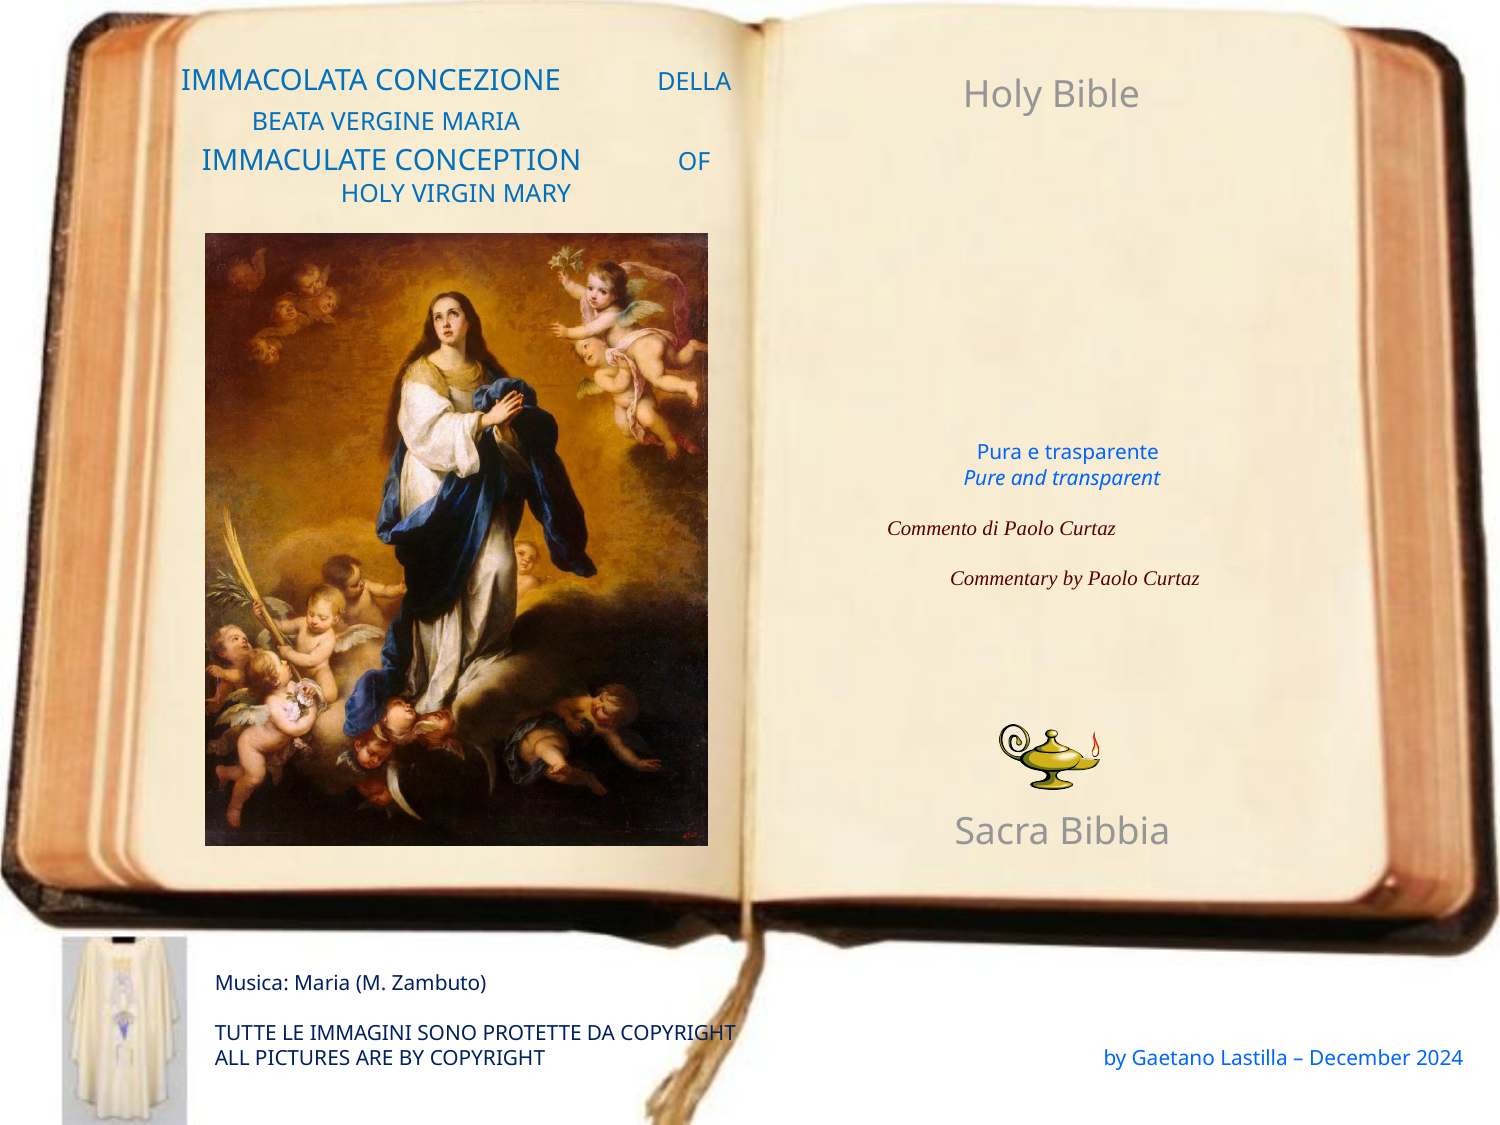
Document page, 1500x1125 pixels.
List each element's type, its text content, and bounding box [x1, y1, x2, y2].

picture [0, 0, 1500, 1125]
text_box Holy Bible [948, 62, 1156, 123]
text_box by Gaetano Lastilla – December 2024 [975, 1037, 1478, 1078]
text_box Musica: Maria (M. Zambuto) TUTTE LE IMMAGINI SONO PROTETTE DA COPYRIGHT ALL PICTURES ARE BY COPYRIGHT [200, 962, 1375, 1103]
text_box Sacra Bibbia [750, 799, 1375, 860]
text_box Pura e trasparente Pure and transparent [820, 427, 1309, 497]
text_box Commento di Paolo Curtaz Commentary by Paolo Curtaz [870, 507, 1280, 597]
text_box IMMACOLATA CONCEZIONE DELLA BEATA VERGINE MARIA IMMACULATE CONCEPTION OF HOLY VIRGIN MARY [162, 50, 750, 215]
